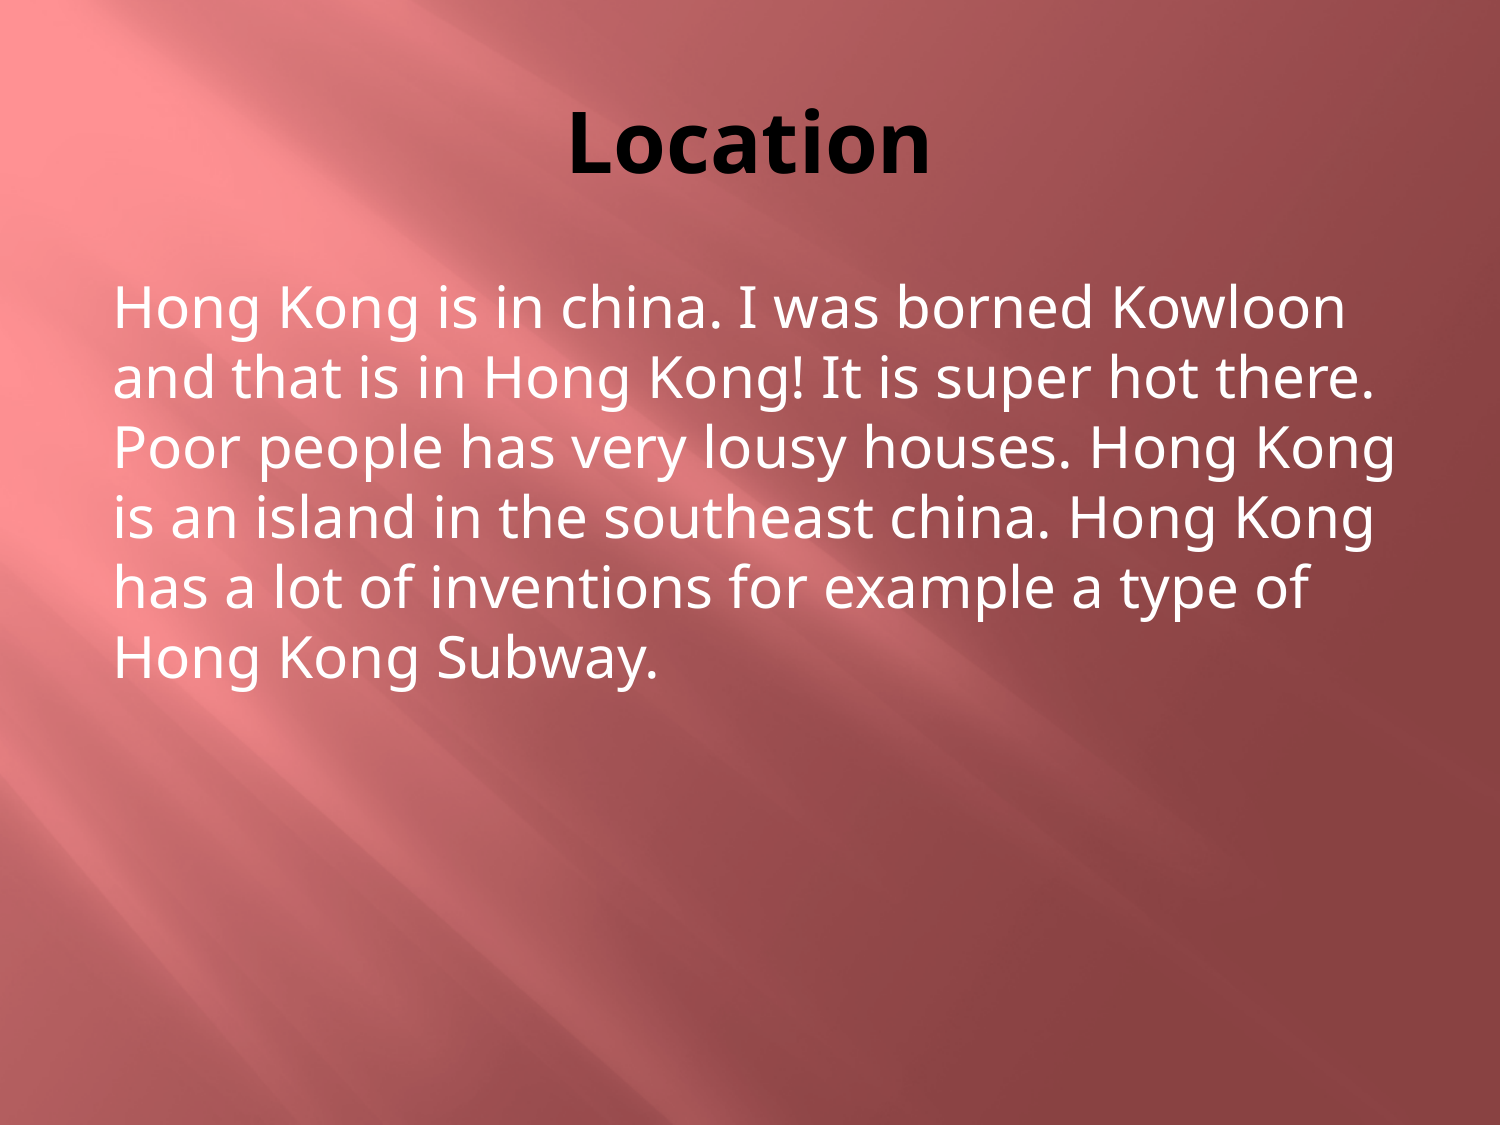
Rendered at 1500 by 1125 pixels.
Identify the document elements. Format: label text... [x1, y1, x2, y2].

title Location [75, 45, 1425, 233]
list Hong Kong is in china. I was borned Kowloon and that is in Hong Kong! It is super hot there. Poor people has very lousy houses. Hong Kong is an island in the southeast china. Hong Kong has a lot of inventions for example a type of Hong Kong Subway. [75, 262, 1425, 1035]
